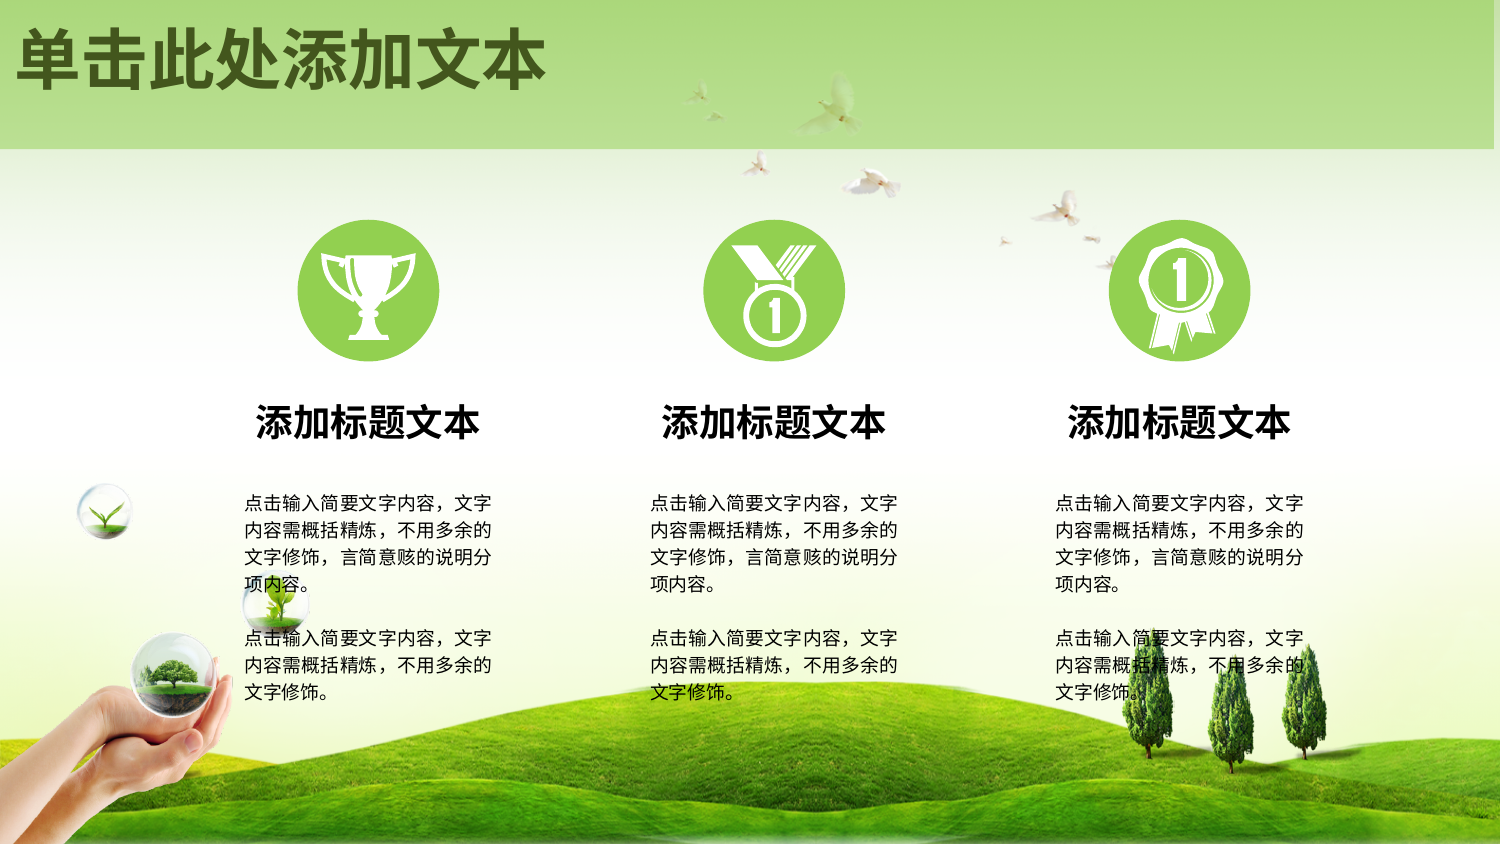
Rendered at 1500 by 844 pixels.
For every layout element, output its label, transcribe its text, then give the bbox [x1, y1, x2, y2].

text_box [297, 219, 440, 362]
text_box 添加标题文本 [634, 391, 914, 452]
text_box [0, 0, 1496, 151]
text_box 点击输入简要文字内容，文字内容需概括精炼，不用多余的文字修饰，言简意赅的说明分项内容。 点击输入简要文字内容，文字内容需概括精炼，不用多余的文字修饰。 [635, 479, 913, 739]
text_box 点击输入简要文字内容，文字内容需概括精炼，不用多余的文字修饰，言简意赅的说明分项内容。 点击输入简要文字内容，文字内容需概括精炼，不用多余的文字修饰。 [229, 479, 508, 739]
text_box 添加标题文本 [229, 391, 508, 452]
text_box 单击此处添加文本 [0, 10, 744, 106]
text_box 点击输入简要文字内容，文字内容需概括精炼，不用多余的文字修饰，言简意赅的说明分项内容。 点击输入简要文字内容，文字内容需概括精炼，不用多余的文字修饰。 [1040, 479, 1319, 739]
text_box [1108, 219, 1251, 362]
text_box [703, 219, 846, 362]
picture [0, 0, 1500, 844]
text_box 添加标题文本 [1040, 391, 1319, 452]
